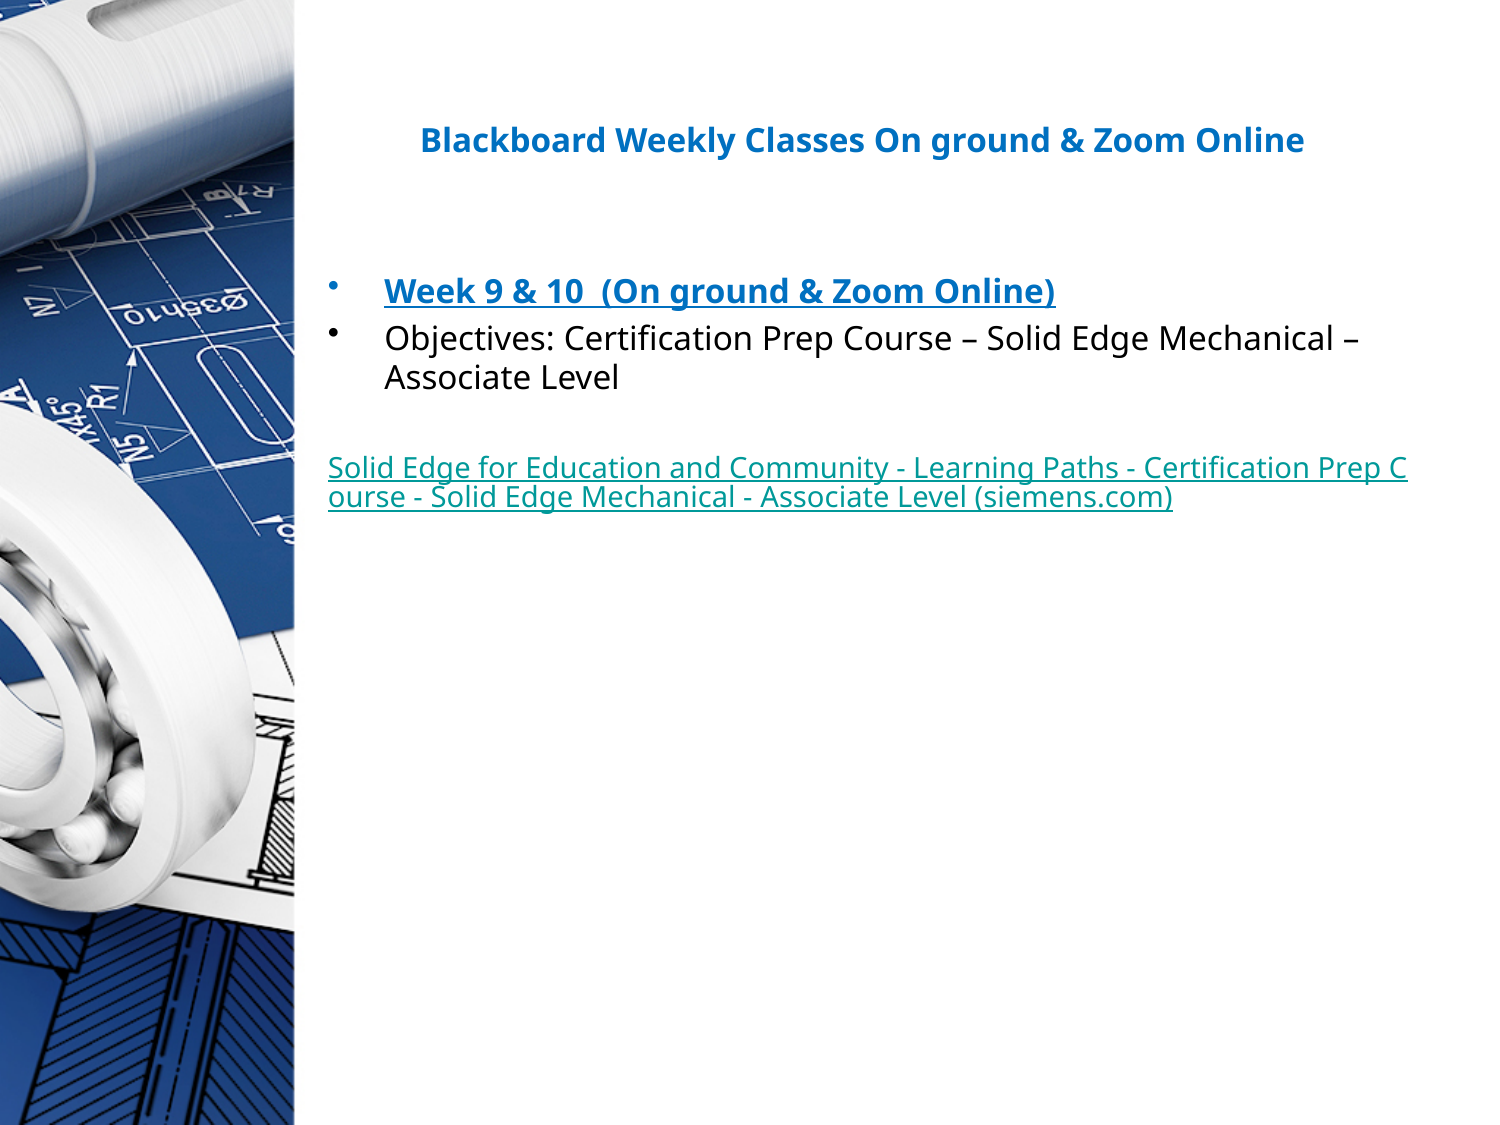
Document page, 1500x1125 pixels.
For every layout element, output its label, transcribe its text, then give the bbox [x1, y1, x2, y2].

list Week 9 & 10 (On ground & Zoom Online) Objectives: Certification Prep Course – Solid Edge Mechanical – Associate Level Solid Edge for Education and Community - Learning Paths - Certification Prep Course - Solid Edge Mechanical - Associate Level (siemens.com) [312, 262, 1425, 1005]
picture [0, 0, 1500, 1125]
title Blackboard Weekly Classes On ground & Zoom Online [312, 45, 1414, 233]
